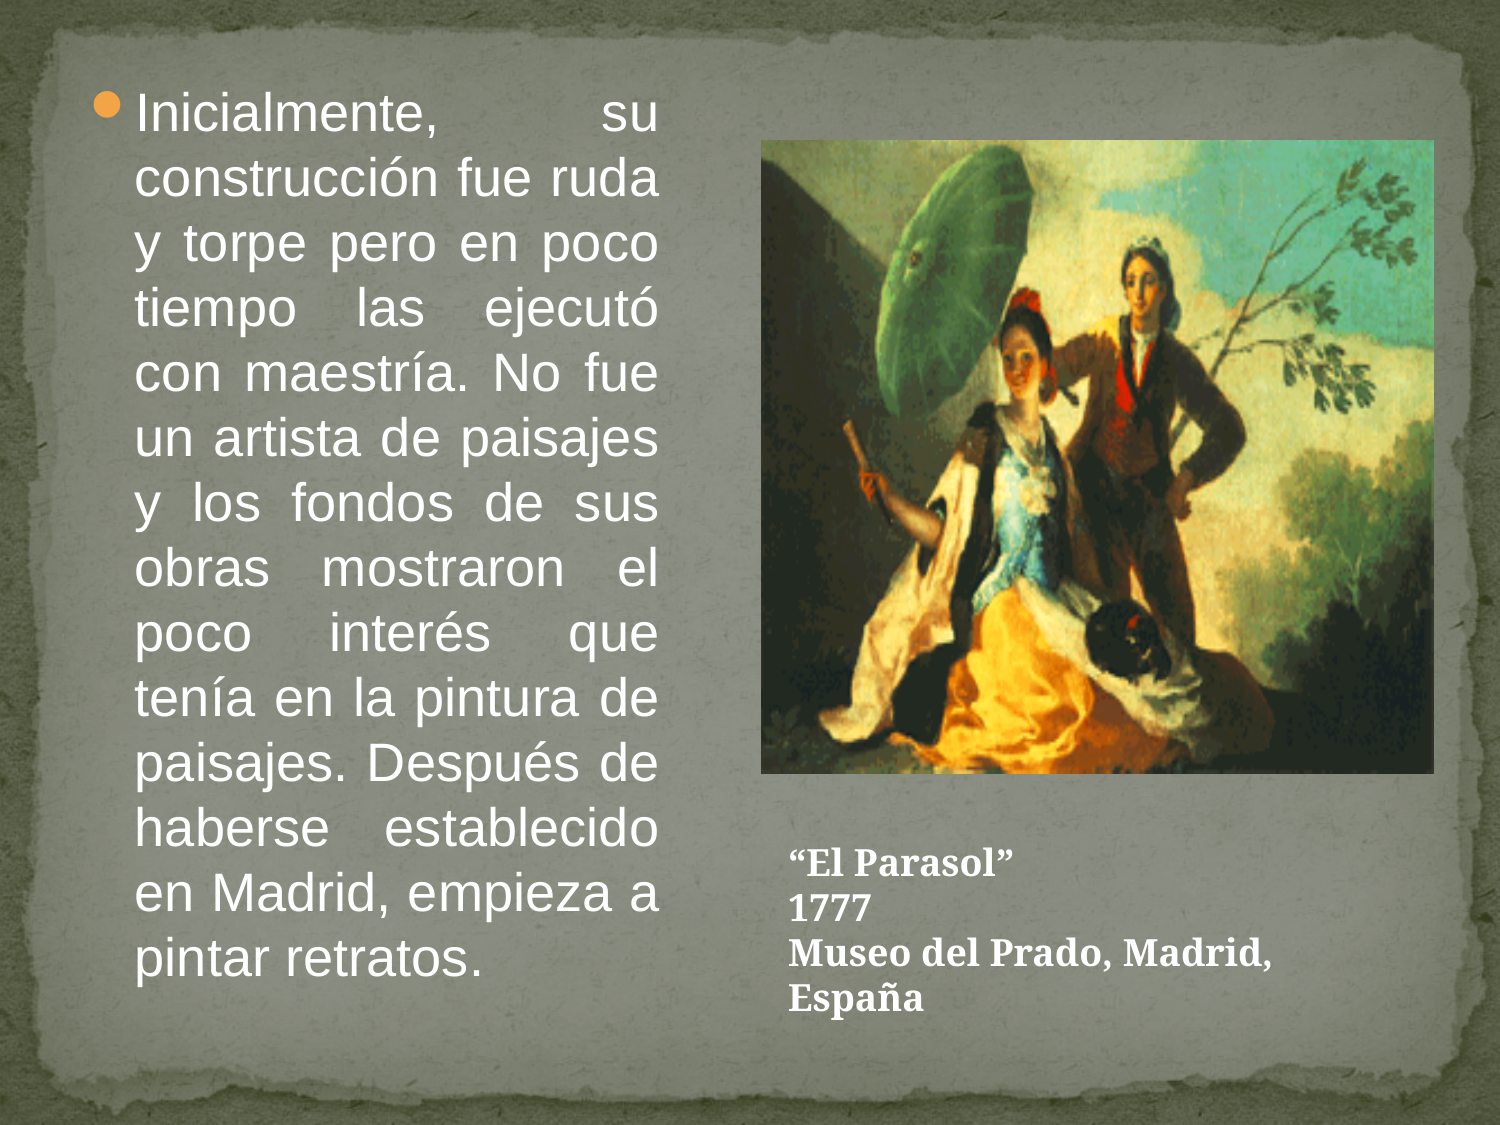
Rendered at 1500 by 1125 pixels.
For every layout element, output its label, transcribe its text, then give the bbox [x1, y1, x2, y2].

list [764, 143, 1433, 773]
list Inicialmente, su construcción fue ruda y torpe pero en poco tiempo las ejecutó con maestría. No fue un artista de paisajes y los fondos de sus obras mostraron el poco interés que tenía en la pintura de paisajes. Después de haberse establecido en Madrid, empieza a pintar retratos. [75, 70, 675, 1013]
title [74, 24, 1425, 225]
text_box “El Parasol” 1777 Museo del Prado, Madrid, España [773, 831, 1395, 1027]
